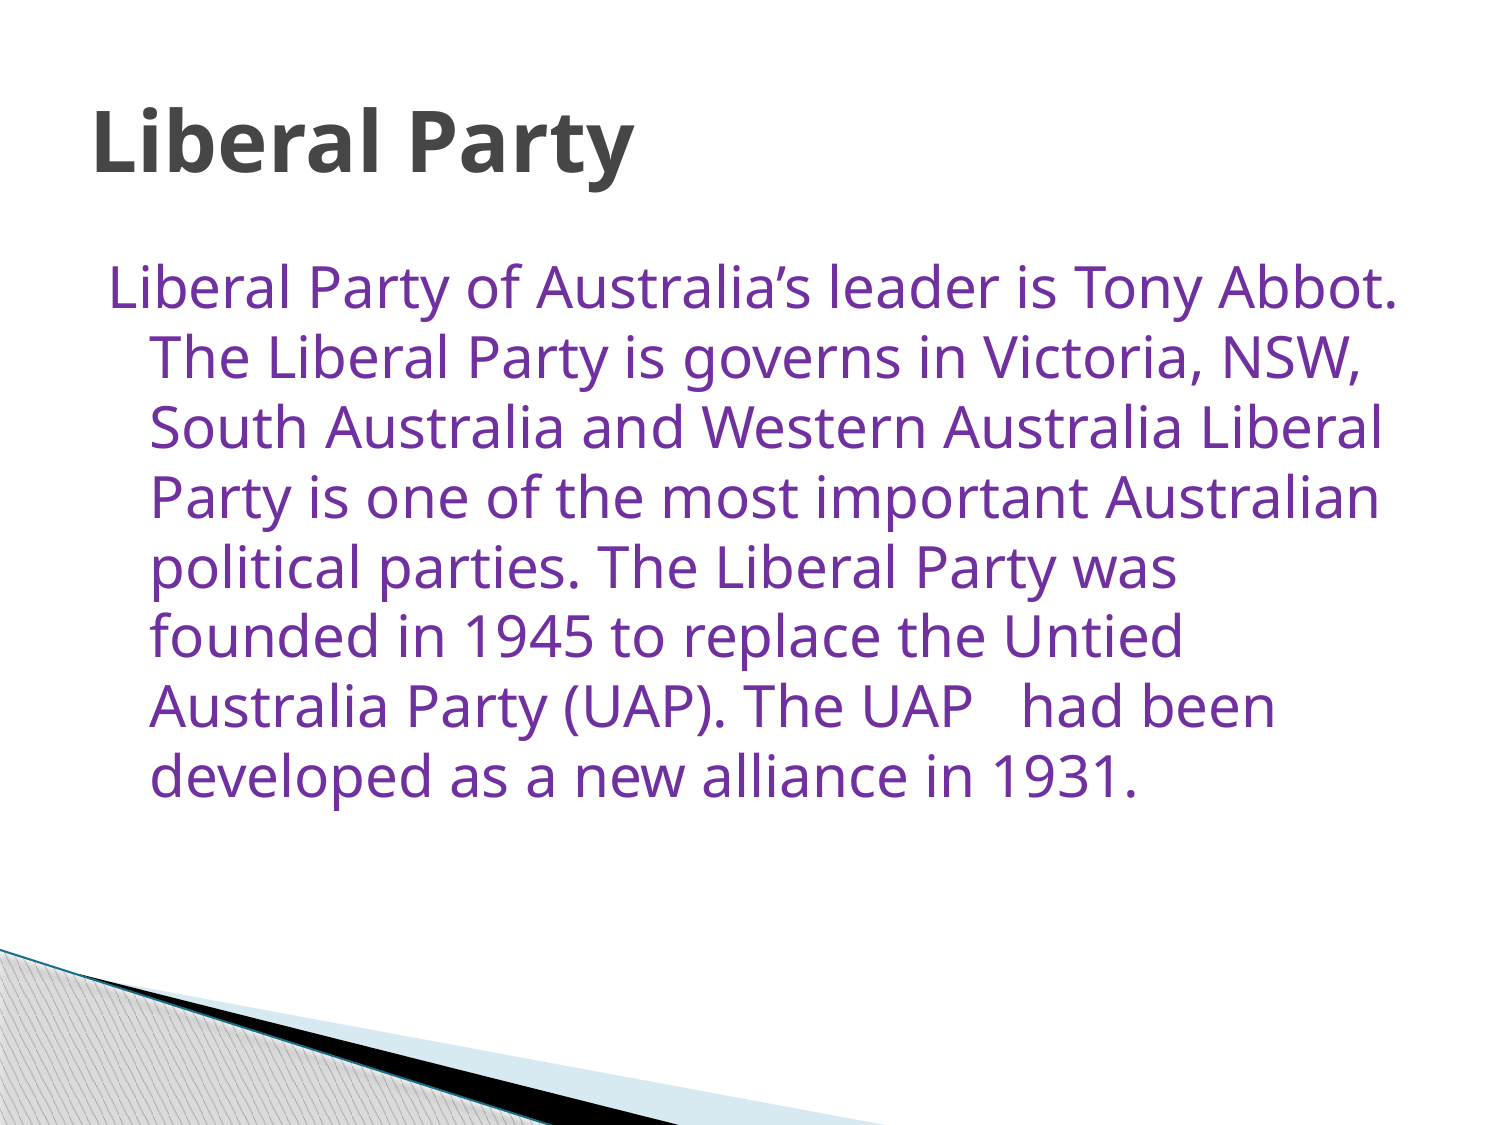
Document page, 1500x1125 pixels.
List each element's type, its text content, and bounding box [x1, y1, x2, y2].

list Liberal Party of Australia’s leader is Tony Abbot. The Liberal Party is governs in Victoria, NSW, South Australia and Western Australia Liberal Party is one of the most important Australian political parties. The Liberal Party was founded in 1945 to replace the Untied Australia Party (UAP). The UAP had been developed as a new alliance in 1931. [75, 243, 1425, 986]
title Liberal Party [75, 45, 1425, 233]
